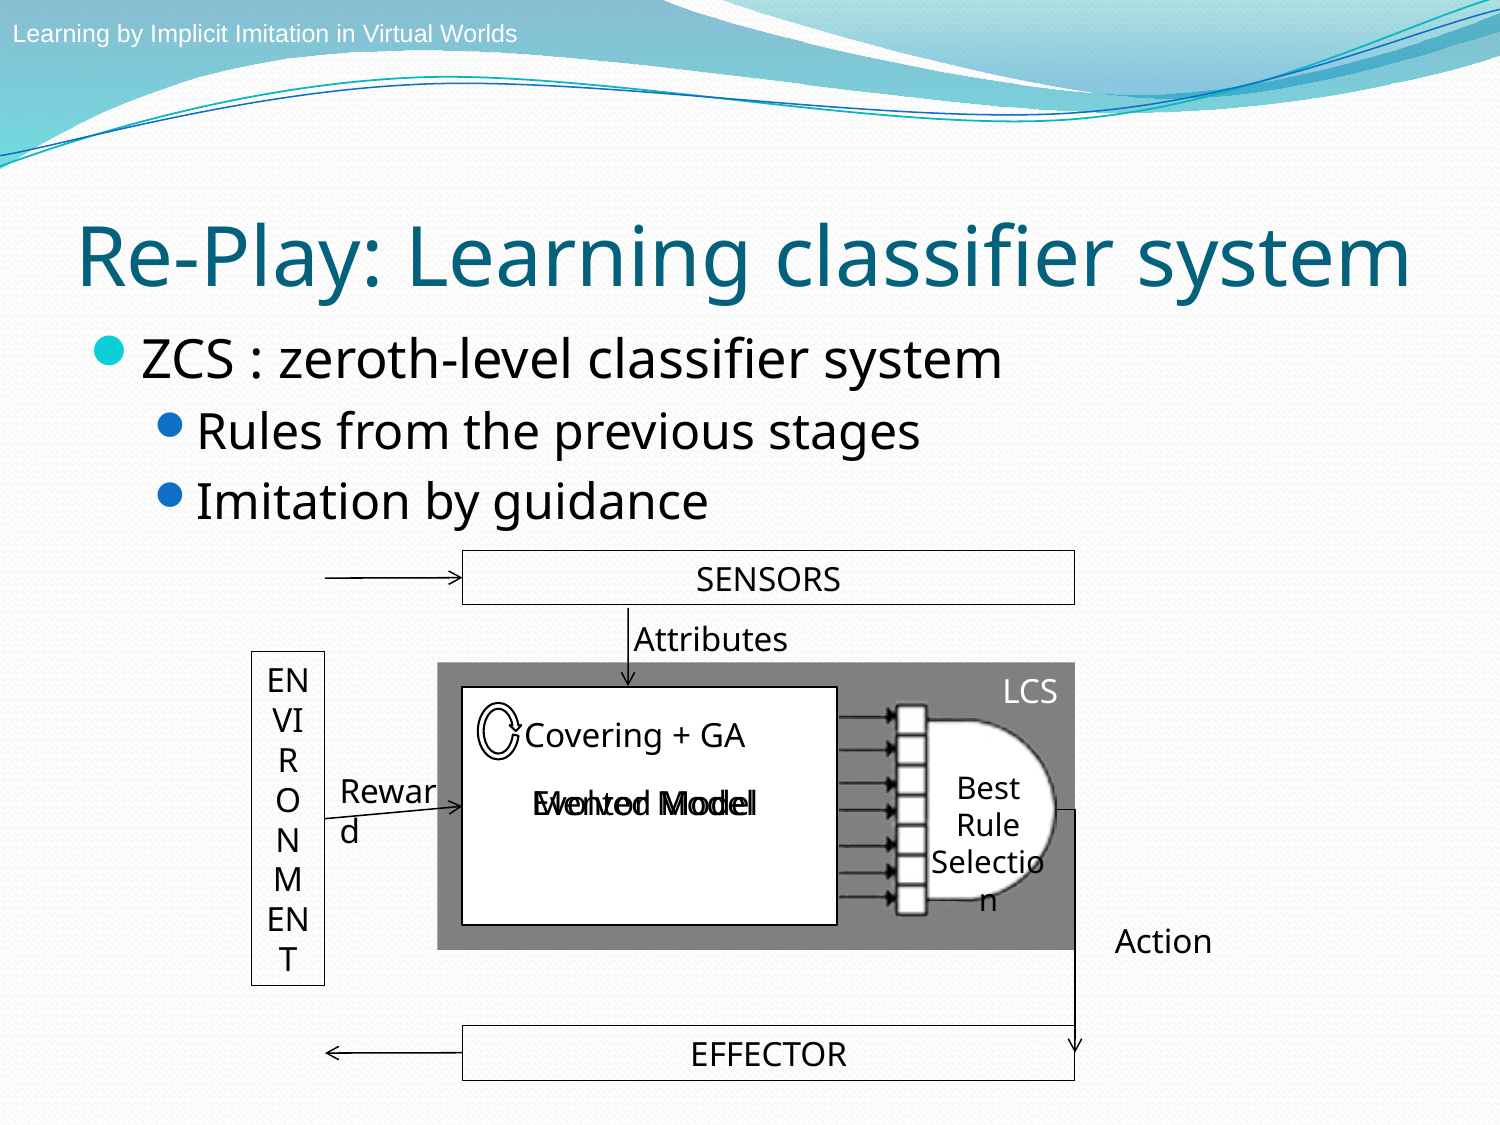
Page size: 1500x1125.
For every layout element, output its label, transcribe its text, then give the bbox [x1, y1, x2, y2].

title Re-Play: Learning classifier system [75, 115, 1425, 303]
text_box ENVIRONMENT [251, 651, 325, 986]
text_box Evolved Model [488, 774, 802, 830]
list ZCS : zeroth-level classifier system Rules from the previous stages Imitation by guidance [75, 317, 1425, 1038]
text_box LCS [987, 662, 1150, 718]
footer Learning by Implicit Imitation in Virtual Worlds [12, 0, 563, 48]
text_box SENSORS [462, 550, 1075, 605]
text_box Attributes [618, 610, 832, 666]
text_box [1055, 809, 1076, 1053]
text_box Covering + GA [509, 707, 772, 762]
text_box EFFECTOR [462, 1025, 1075, 1081]
text_box [460, 685, 839, 927]
text_box Action [1099, 912, 1238, 968]
text_box Reward [324, 820, 463, 858]
text_box [475, 700, 513, 762]
picture [839, 699, 1057, 919]
text_box Reward [324, 762, 463, 818]
